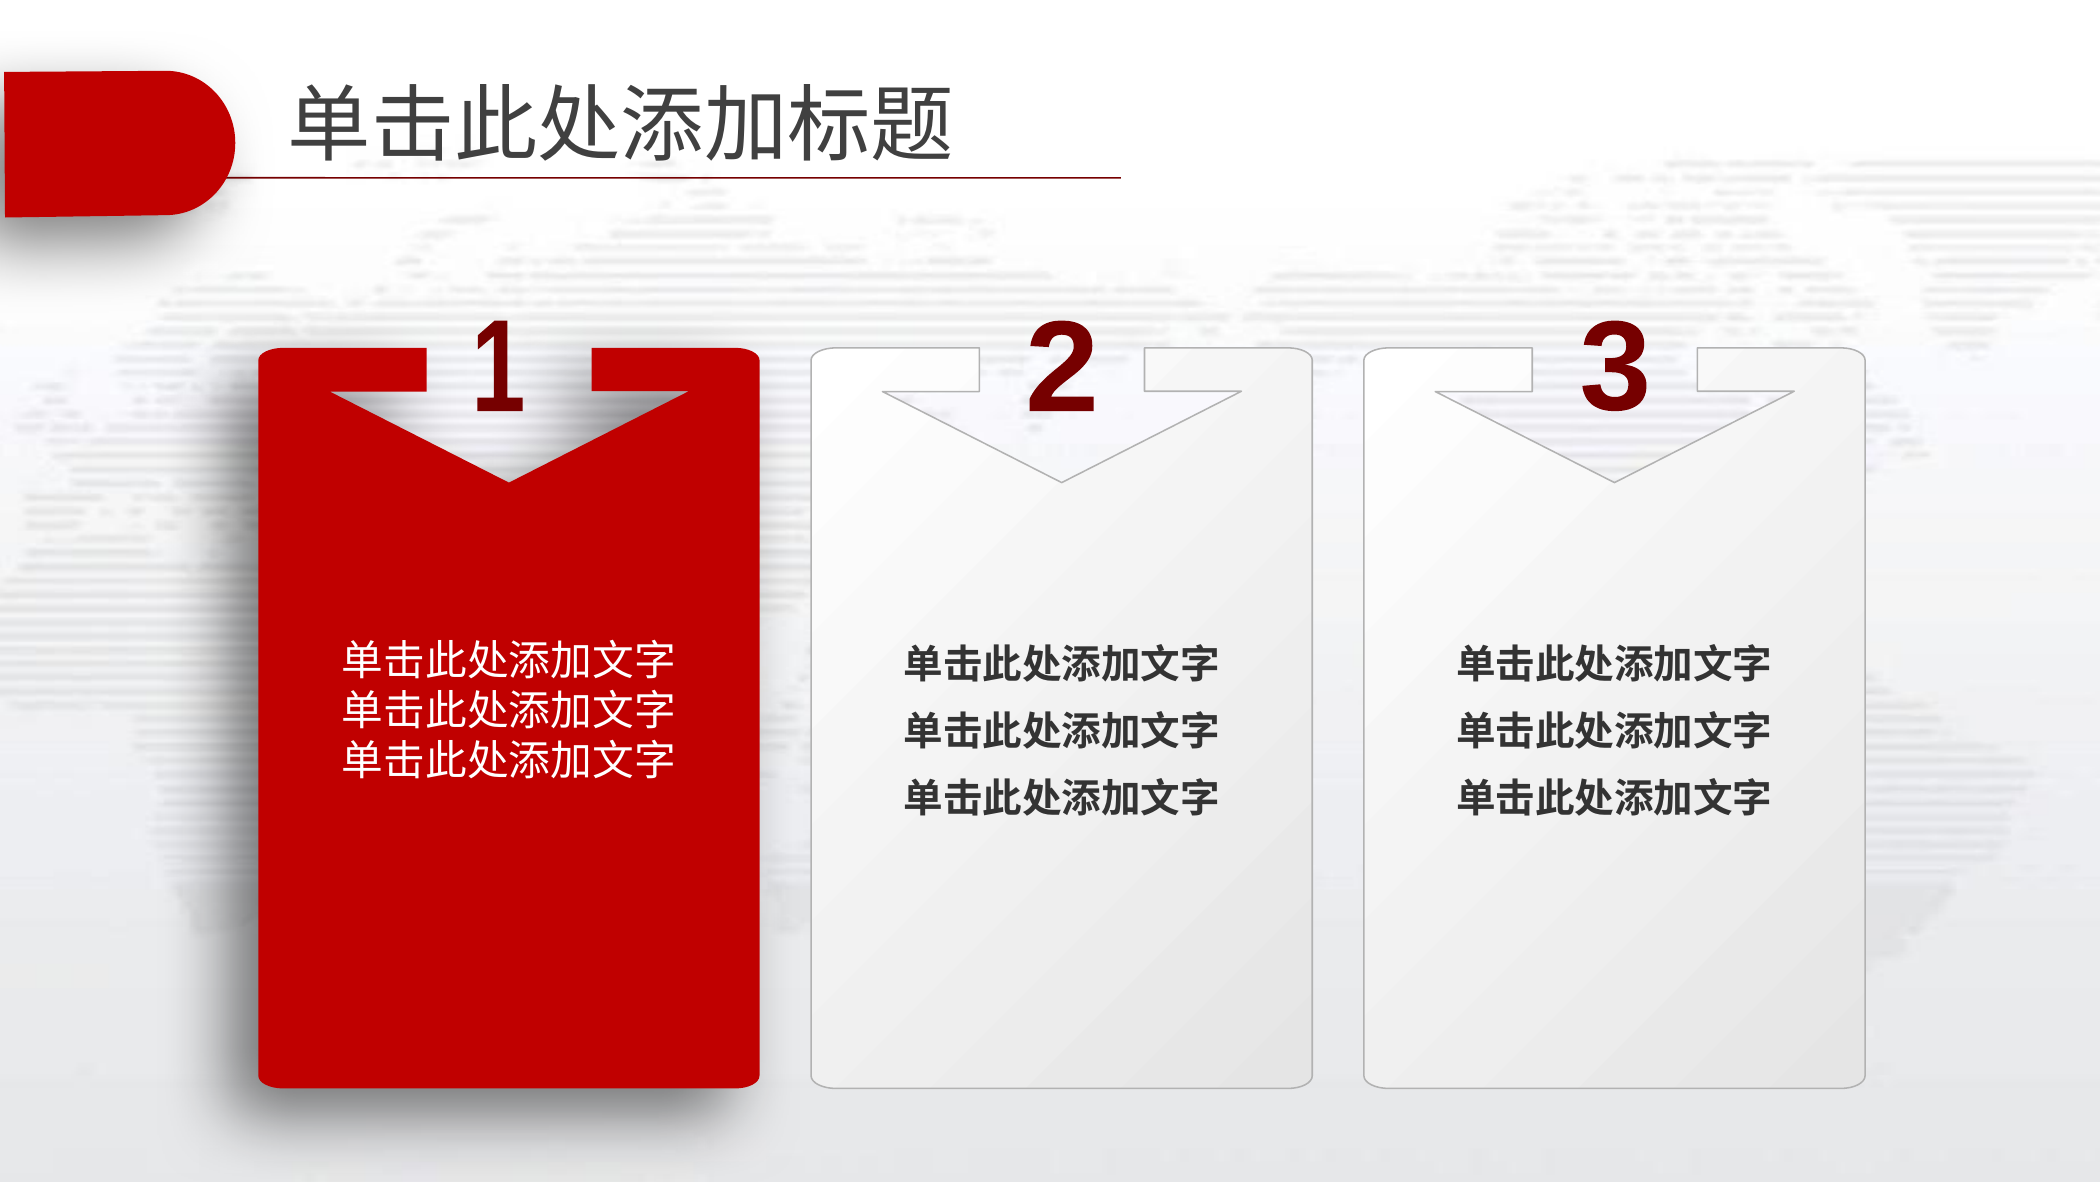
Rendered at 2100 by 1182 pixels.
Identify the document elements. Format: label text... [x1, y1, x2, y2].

text_box 单击此处添加文字 单击此处添加文字 单击此处添加文字 [1400, 629, 1828, 830]
text_box 单击此处添加文字 单击此处添加文字 单击此处添加文字 [848, 629, 1276, 830]
title 单击此处添加标题 [270, 47, 1691, 196]
text_box [811, 347, 1313, 1089]
text_box 单击此处添加文字 单击此处添加文字 单击此处添加文字 [293, 553, 724, 864]
text_box [256, 345, 762, 1091]
picture [0, 0, 2100, 1182]
text_box [1363, 347, 1866, 1089]
